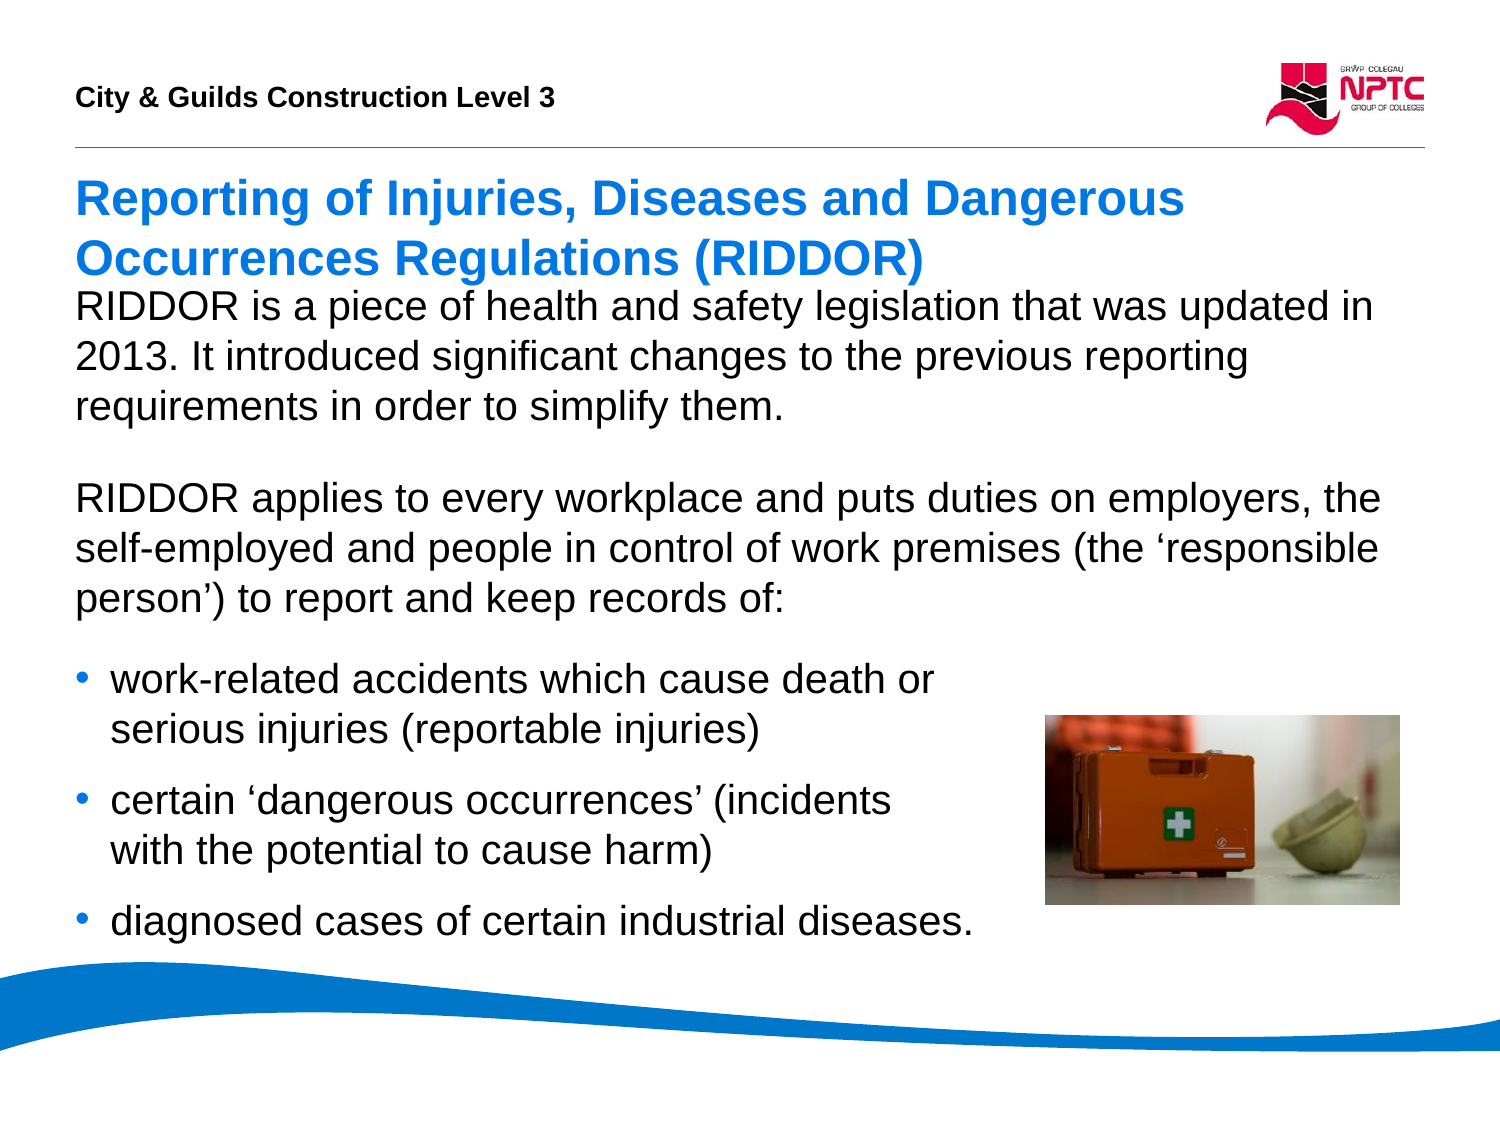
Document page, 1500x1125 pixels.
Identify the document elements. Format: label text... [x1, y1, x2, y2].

picture [1045, 715, 1400, 906]
picture [1266, 63, 1424, 135]
list RIDDOR is a piece of health and safety legislation that was updated in 2013. It introduced significant changes to the previous reporting requirements in order to simplify them. RIDDOR applies to every workplace and puts duties on employers, the self-employed and people in control of work premises (the ‘responsible person’) to report and keep records of: work-related accidents which cause death or serious injuries (reportable injuries) certain ‘dangerous occurrences’ (incidents with the potential to cause harm) diagnosed cases of certain industrial diseases. [74, 278, 1426, 946]
title Reporting of Injuries, Diseases and Dangerous Occurrences Regulations (RIDDOR) [74, 165, 1426, 278]
